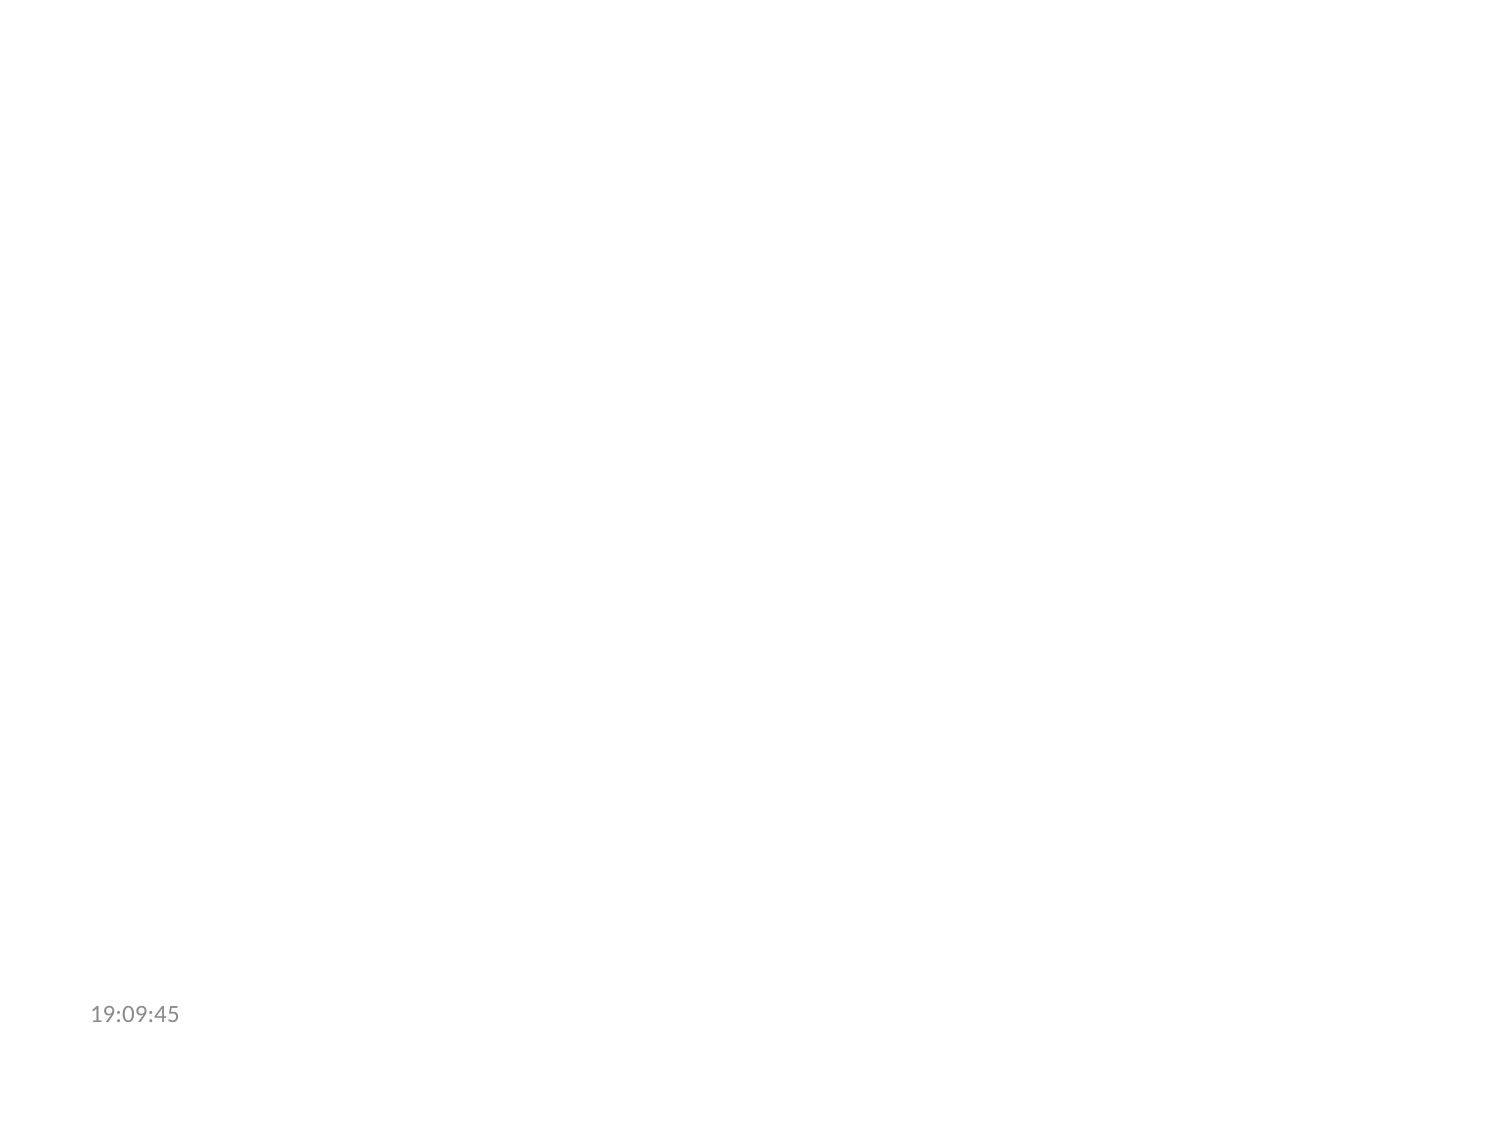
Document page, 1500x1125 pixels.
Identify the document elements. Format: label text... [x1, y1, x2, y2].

text_box 15:35:09 [75, 982, 425, 1043]
